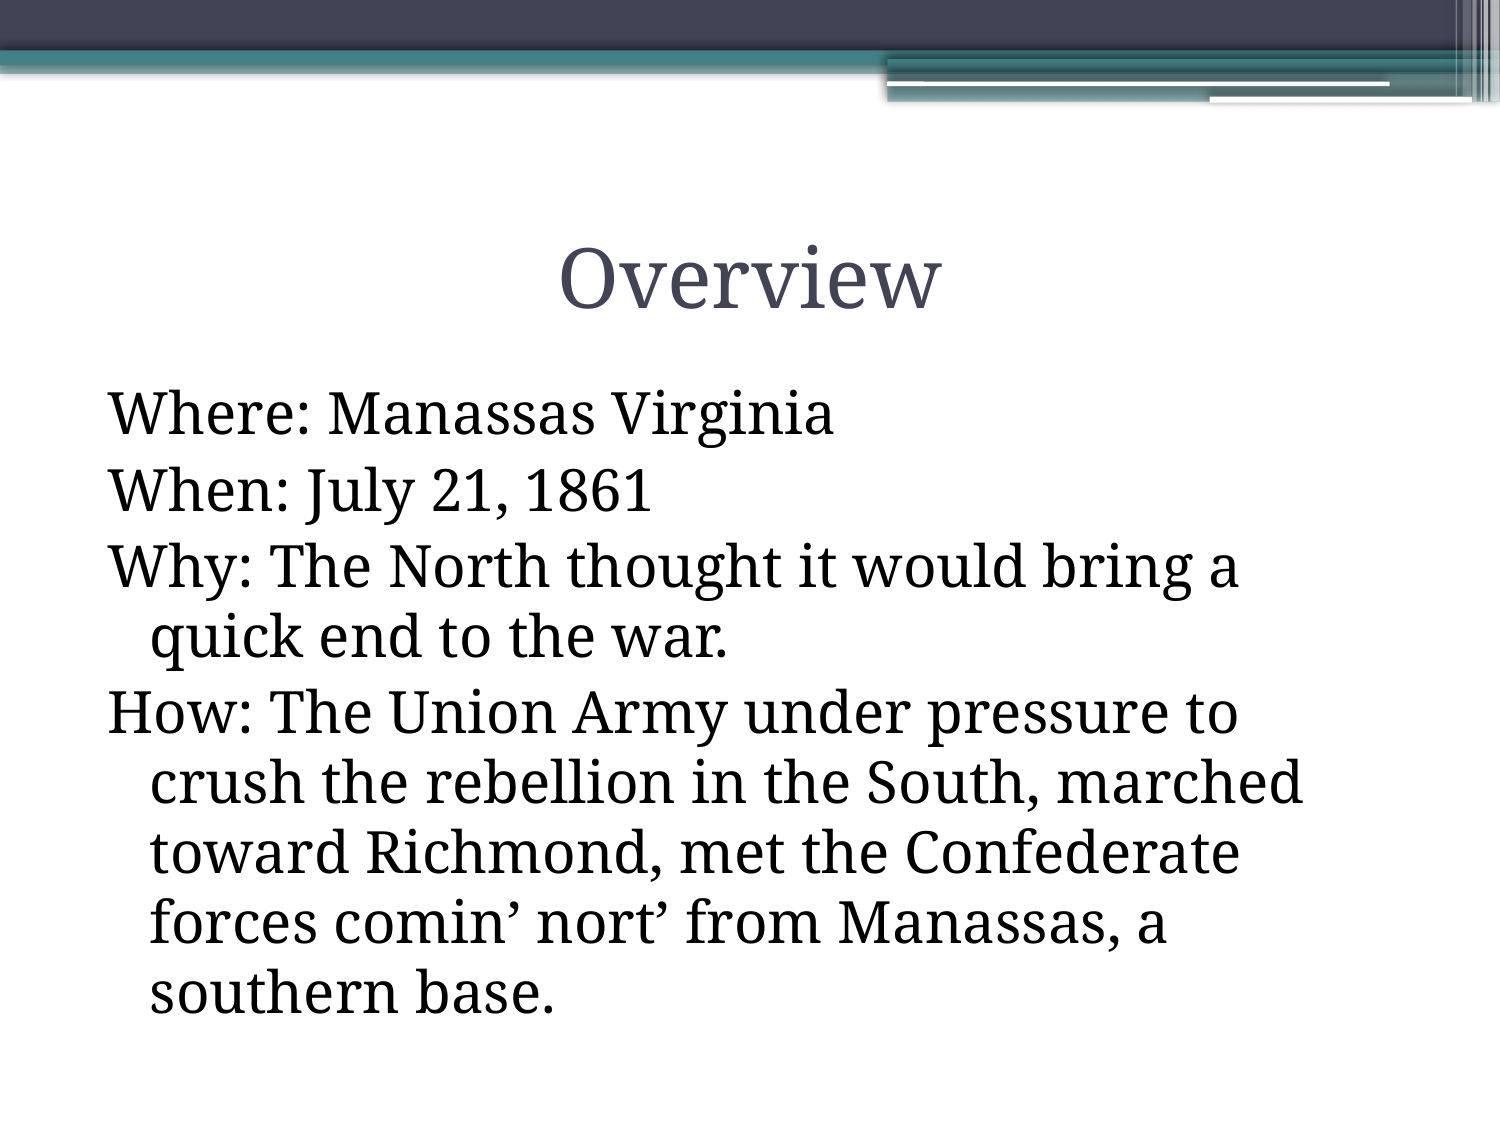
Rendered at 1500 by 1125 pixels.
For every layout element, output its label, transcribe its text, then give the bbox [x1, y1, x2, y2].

list Where: Manassas Virginia When: July 21, 1861 Why: The North thought it would bring a quick end to the war. How: The Union Army under pressure to crush the rebellion in the South, marched toward Richmond, met the Confederate forces comin’ nort’ from Manassas, a southern base. [75, 368, 1425, 1079]
title Overview [75, 187, 1425, 363]
